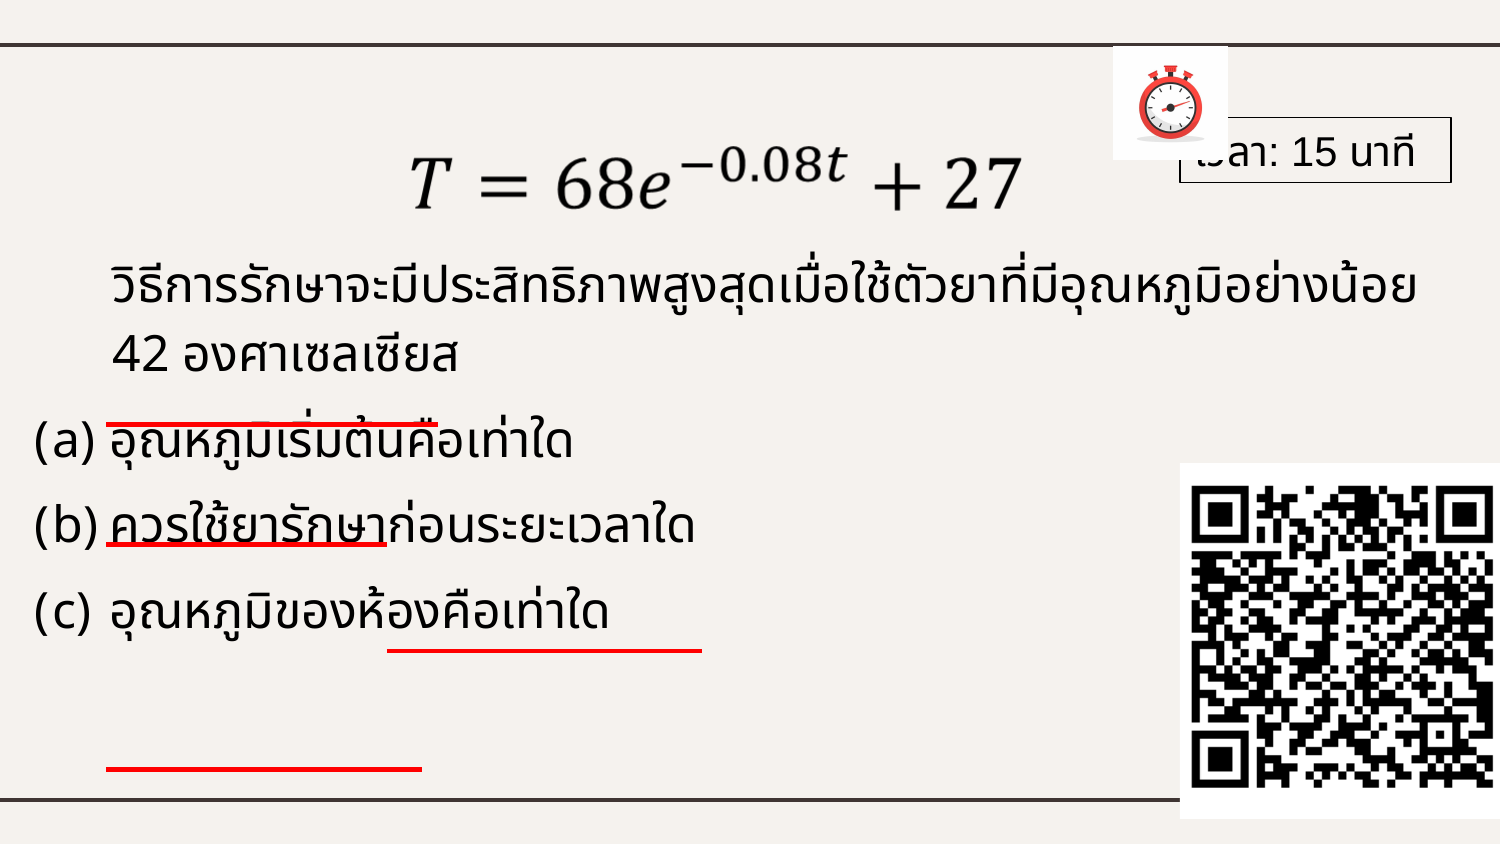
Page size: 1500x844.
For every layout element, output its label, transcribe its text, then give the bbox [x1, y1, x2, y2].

text_box เวลา: 15 นาที [1179, 117, 1452, 183]
text_box [320, 99, 1114, 235]
picture [1113, 46, 1228, 161]
text_box วิธีการรักษาจะมีประสิทธิภาพสูงสุดเมื่อใช้ตัวยาที่มีอุณหภูมิอย่างน้อย 42 องศาเซลเซียส อุณหภูมิเริ่มต้นคือเท่าใด ควรใช้ยารักษาก่อนระยะเวลาใด อุณหภูมิของห้องคือเท่าใด [19, 235, 1467, 732]
picture [1179, 463, 1500, 819]
